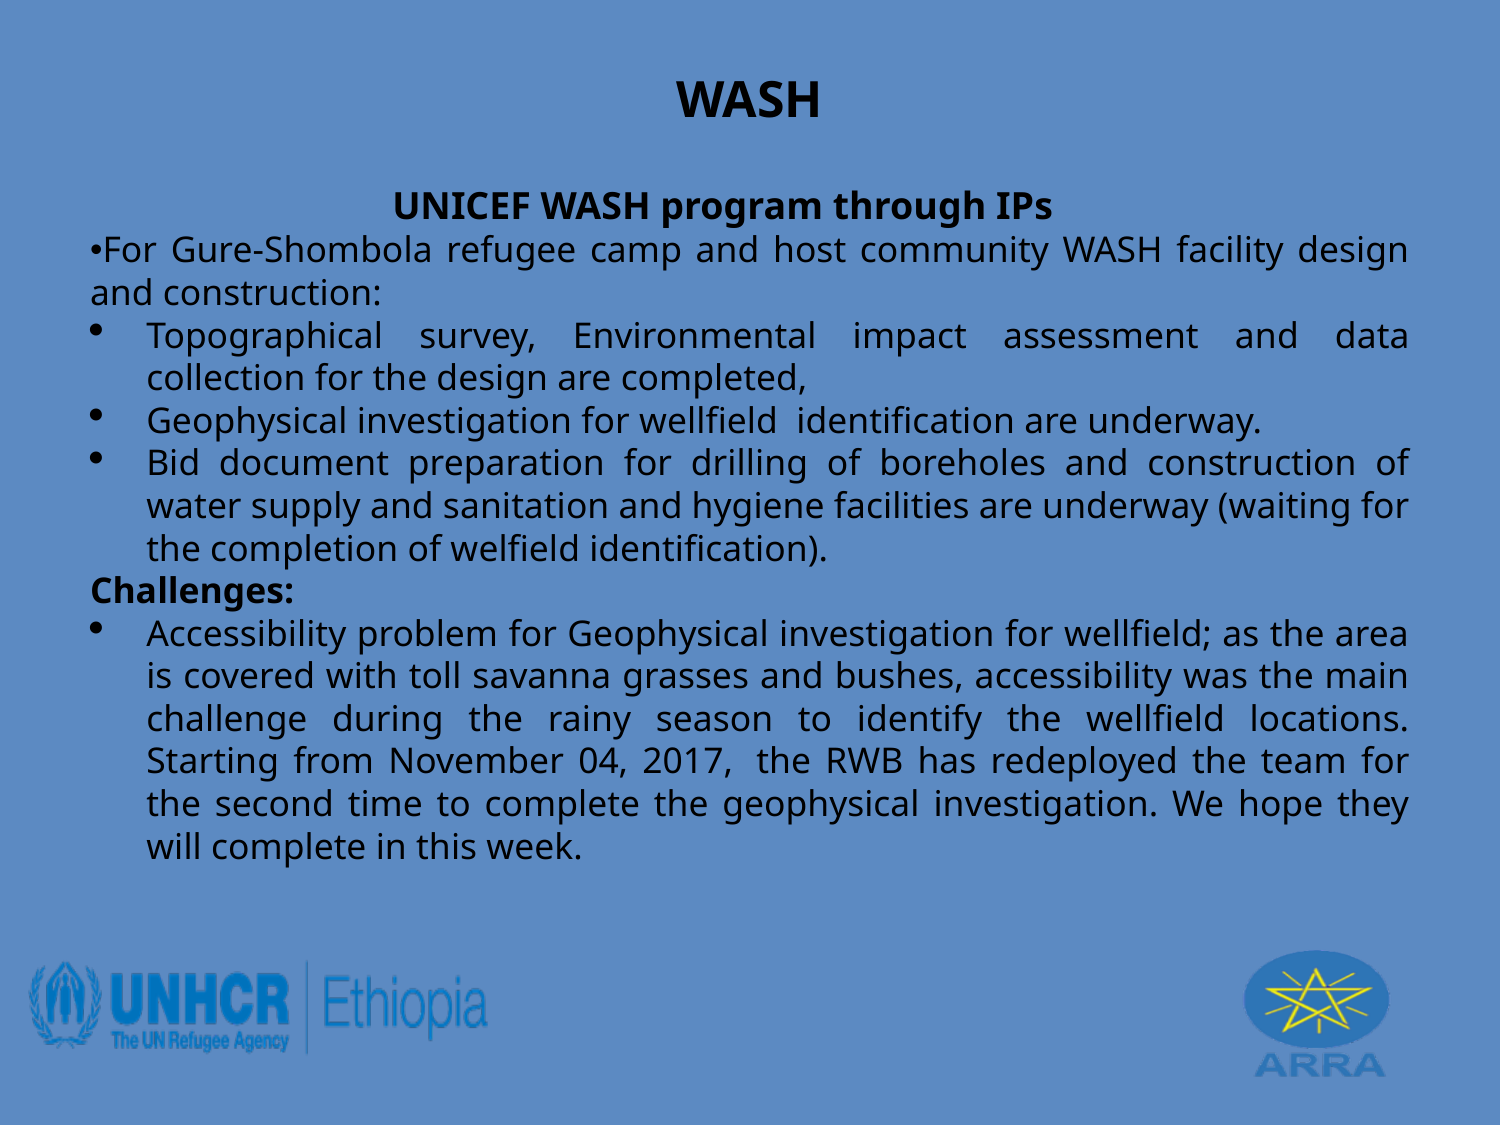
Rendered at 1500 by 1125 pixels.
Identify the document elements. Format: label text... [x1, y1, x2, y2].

title WASH [75, 45, 1425, 150]
picture [1224, 949, 1413, 1104]
list UNICEF WASH program through IPs For Gure-Shombola refugee camp and host community WASH facility design and construction: Topographical survey, Environmental impact assessment and data collection for the design are completed, Geophysical investigation for wellfield identification are underway. Bid document preparation for drilling of boreholes and construction of water supply and sanitation and hygiene facilities are underway (waiting for the completion of welfield identification). Challenges: Accessibility problem for Geophysical investigation for wellfield; as the area is covered with toll savanna grasses and bushes, accessibility was the main challenge during the rainy season to identify the wellfield locations. Starting from November 04, 2017, the RWB has redeployed the team for the second time to complete the geophysical investigation. We hope they will complete in this week. [75, 174, 1425, 1005]
picture [0, 912, 488, 1104]
